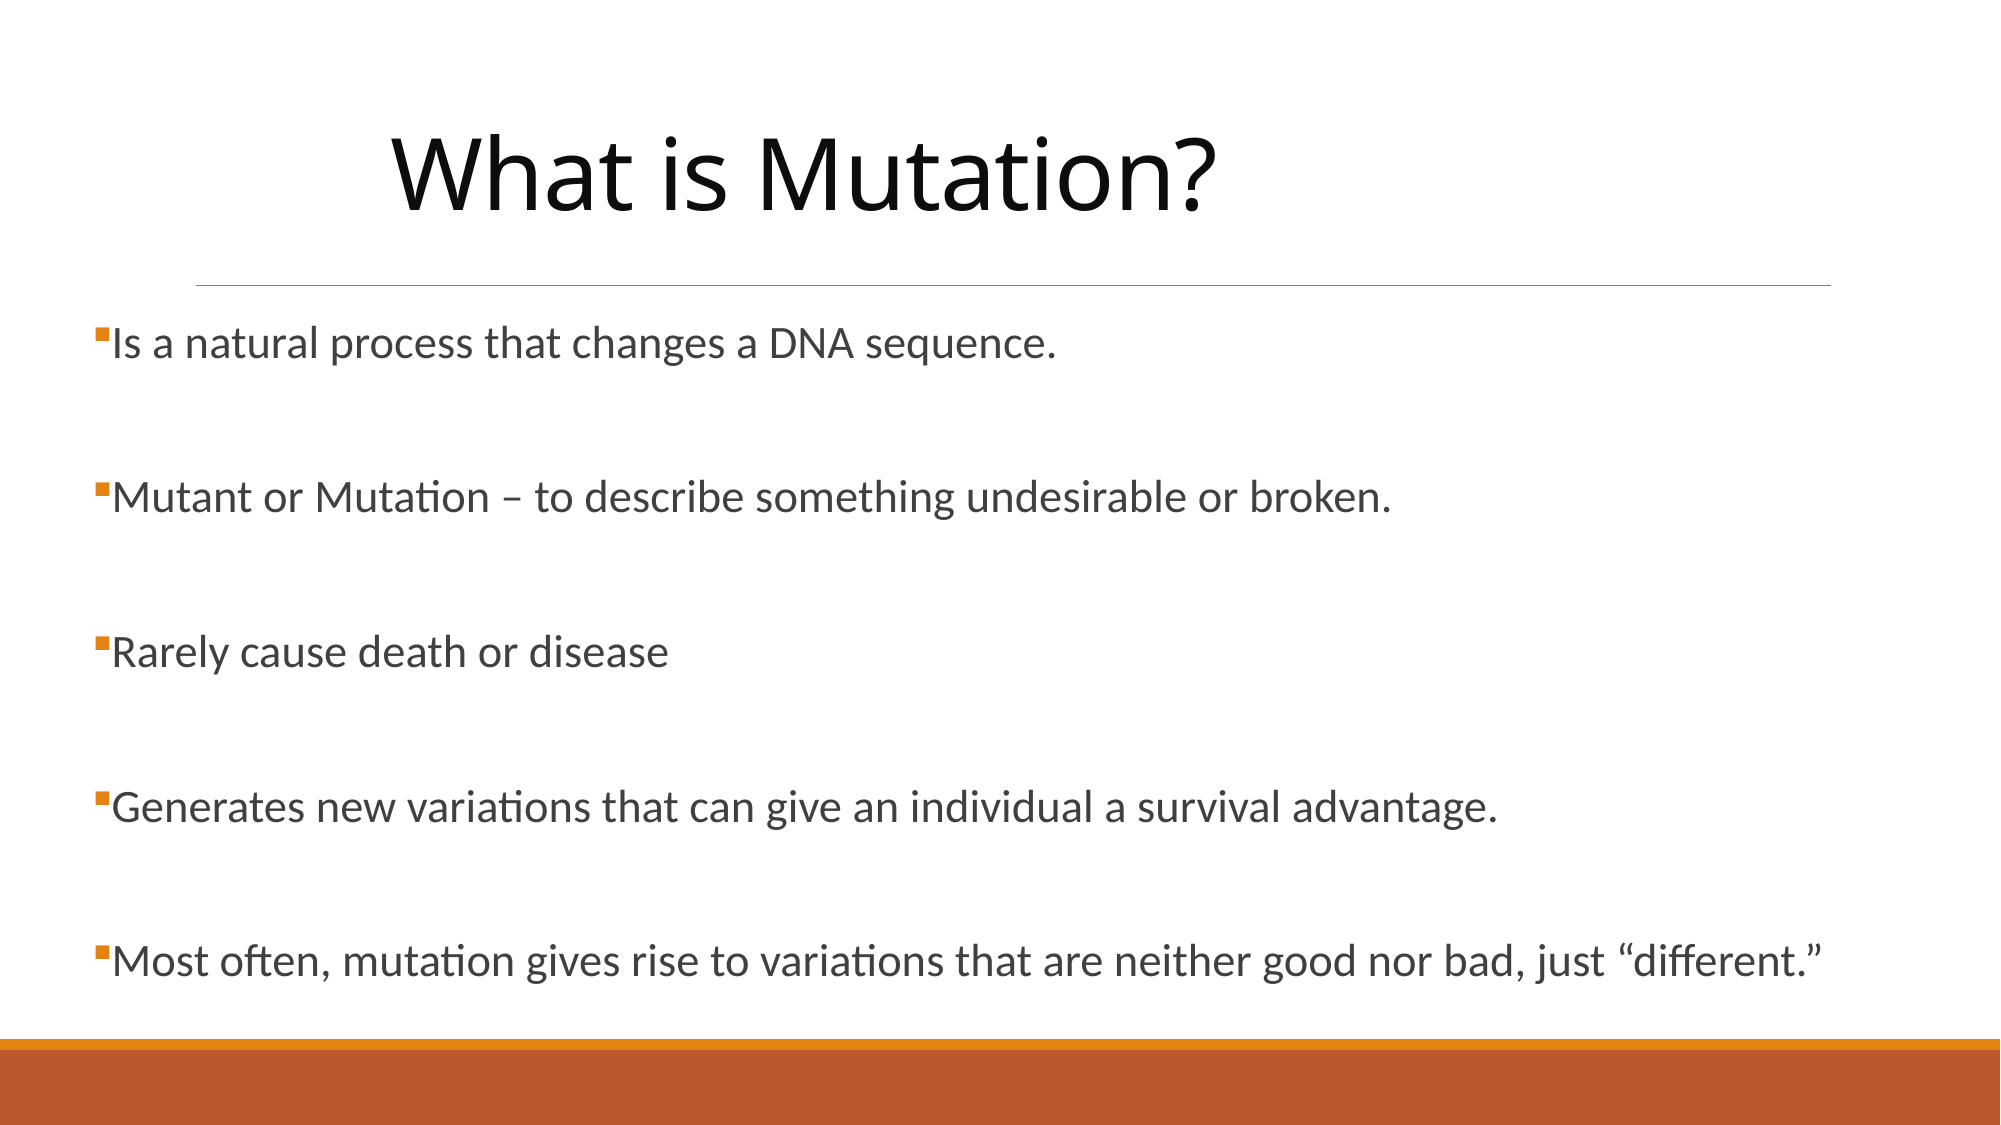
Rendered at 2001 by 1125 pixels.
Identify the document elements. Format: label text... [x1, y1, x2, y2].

title What is Mutation? [375, 101, 1656, 239]
list Is a natural process that changes a DNA sequence. Mutant or Mutation – to describe something undesirable or broken. Rarely cause death or disease Generates new variations that can give an individual a survival advantage. Most often, mutation gives rise to variations that are neither good nor bad, just “different.” [91, 310, 1946, 1006]
